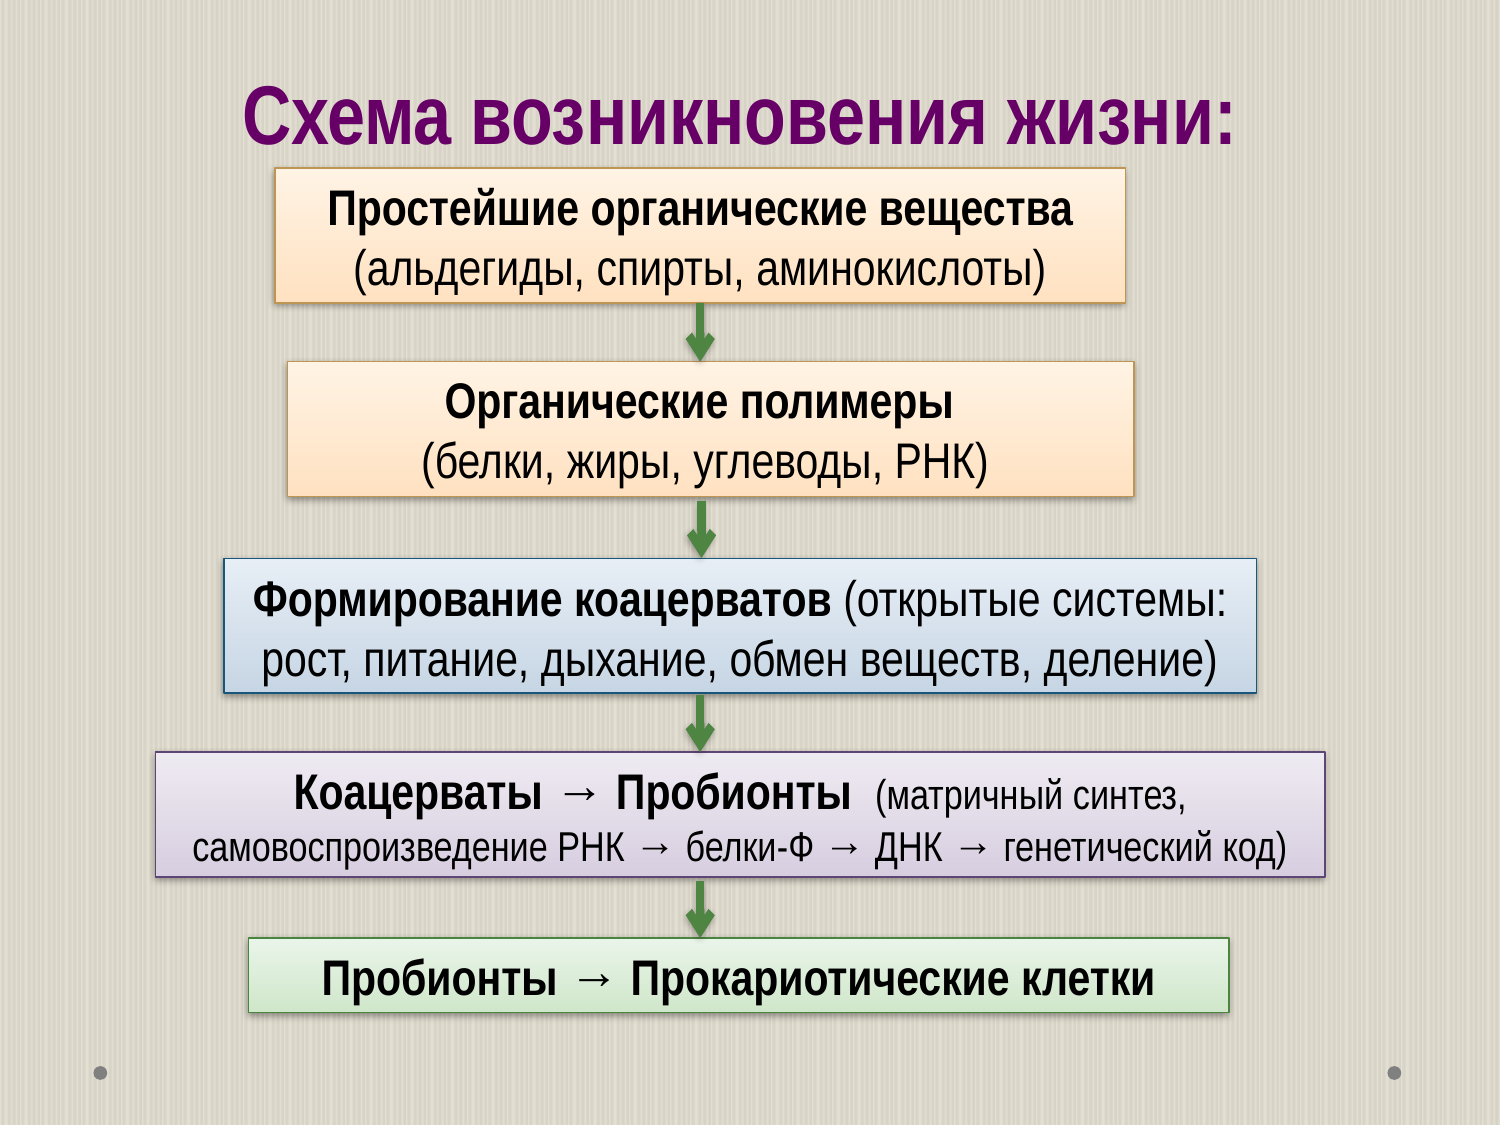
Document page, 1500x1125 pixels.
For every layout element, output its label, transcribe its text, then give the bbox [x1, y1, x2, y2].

text_box Простейшие органические вещества (альдегиды, спирты, аминокислоты) [274, 167, 1126, 304]
text_box Коацерваты → Пробионты (матричный синтез, самовоспроизведение РНК → белки-Ф → ДНК → генетический код) [155, 751, 1326, 878]
text_box Пробионты → Прокариотические клетки [248, 937, 1230, 1013]
text_box Схема возникновения жизни: [17, 32, 1463, 169]
text_box Органические полимеры (белки, жиры, углеводы, РНК) [287, 361, 1135, 497]
text_box Формирование коацерватов (открытые системы: рост, питание, дыхание, обмен веществ, деление) [223, 558, 1257, 694]
